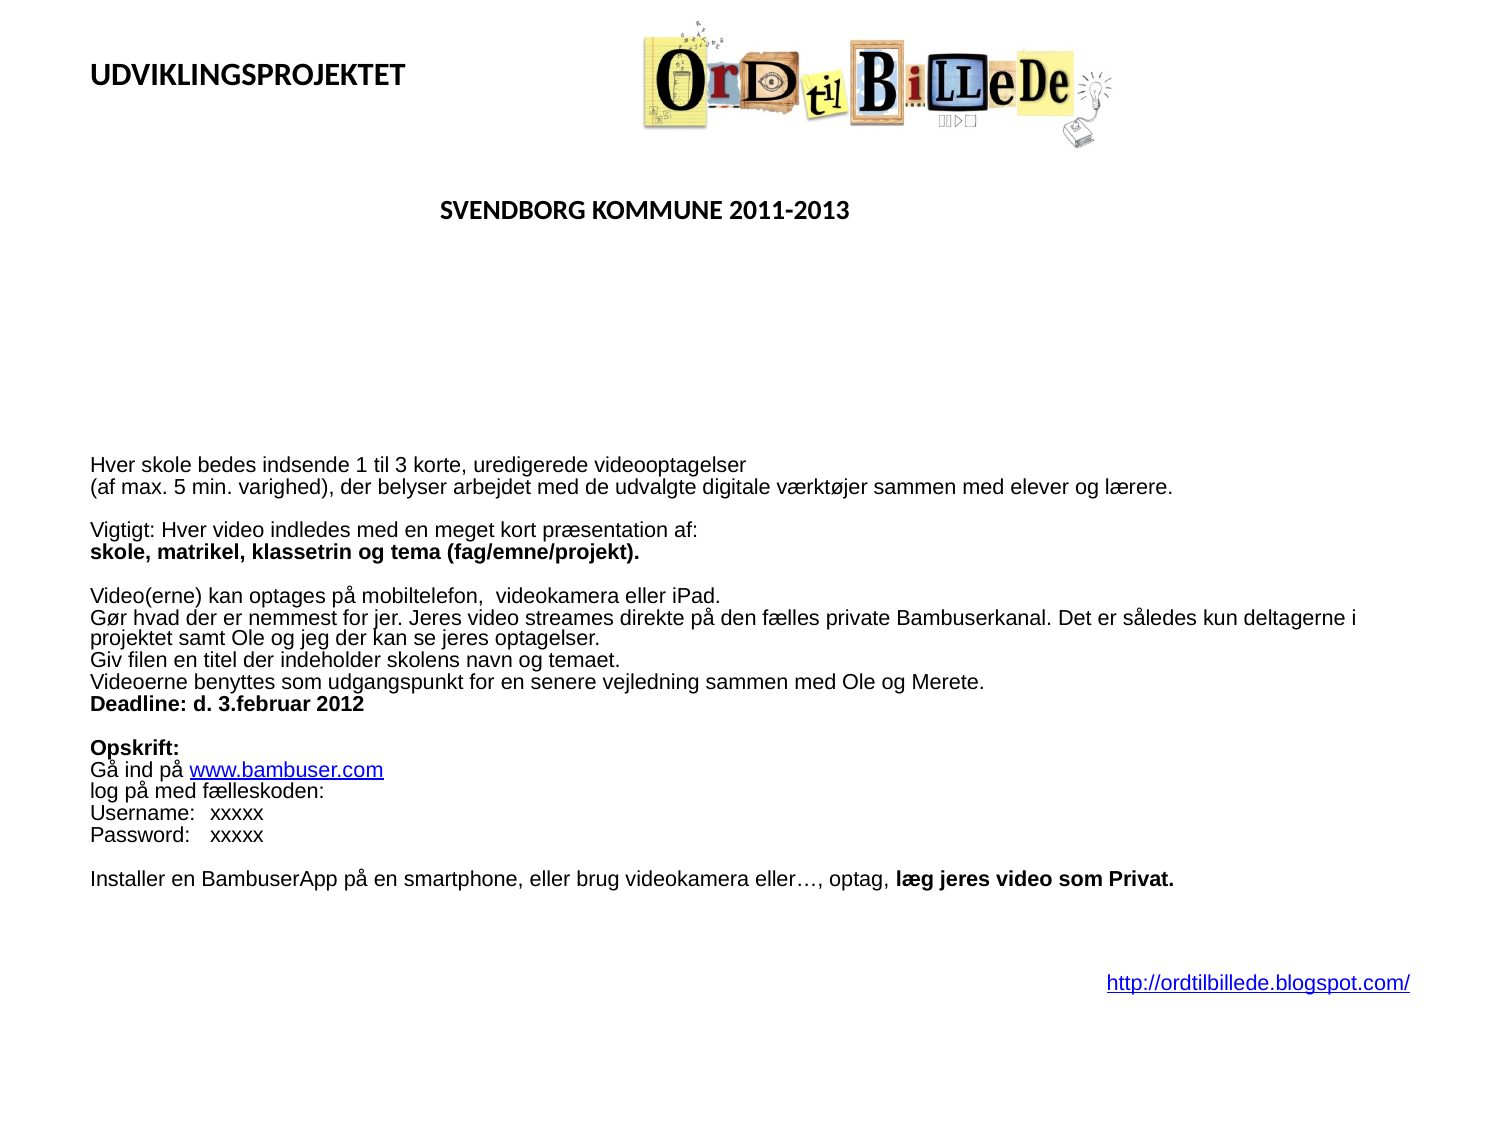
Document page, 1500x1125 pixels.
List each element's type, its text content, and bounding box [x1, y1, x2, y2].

list Hver skole bedes indsende 1 til 3 korte, uredigerede videooptagelser (af max. 5 min. varighed), der belyser arbejdet med de udvalgte digitale værktøjer sammen med elever og lærere. Vigtigt: Hver video indledes med en meget kort præsentation af: skole, matrikel, klassetrin og tema (fag/emne/projekt). Video(erne) kan optages på mobiltelefon, videokamera eller iPad. Gør hvad der er nemmest for jer. Jeres video streames direkte på den fælles private Bambuserkanal. Det er således kun deltagerne i projektet samt Ole og jeg der kan se jeres optagelser. Giv filen en titel der indeholder skolens navn og temaet. Videoerne benyttes som udgangspunkt for en senere vejledning sammen med Ole og Merete. Deadline: d. 3.februar 2012 Opskrift: Gå ind på www.bambuser.com log på med fælleskoden: Username: xxxxx Password: xxxxx Installer en BambuserApp på en smartphone, eller brug videokamera eller…, optag, læg jeres video som Privat. http://ordtilbillede.blogspot.com/ [75, 262, 1425, 1005]
title UDVIKLINGSPROJEKTET SVENDBORG KOMMUNE 2011-2013 [75, 45, 1425, 233]
picture [600, 0, 1173, 172]
